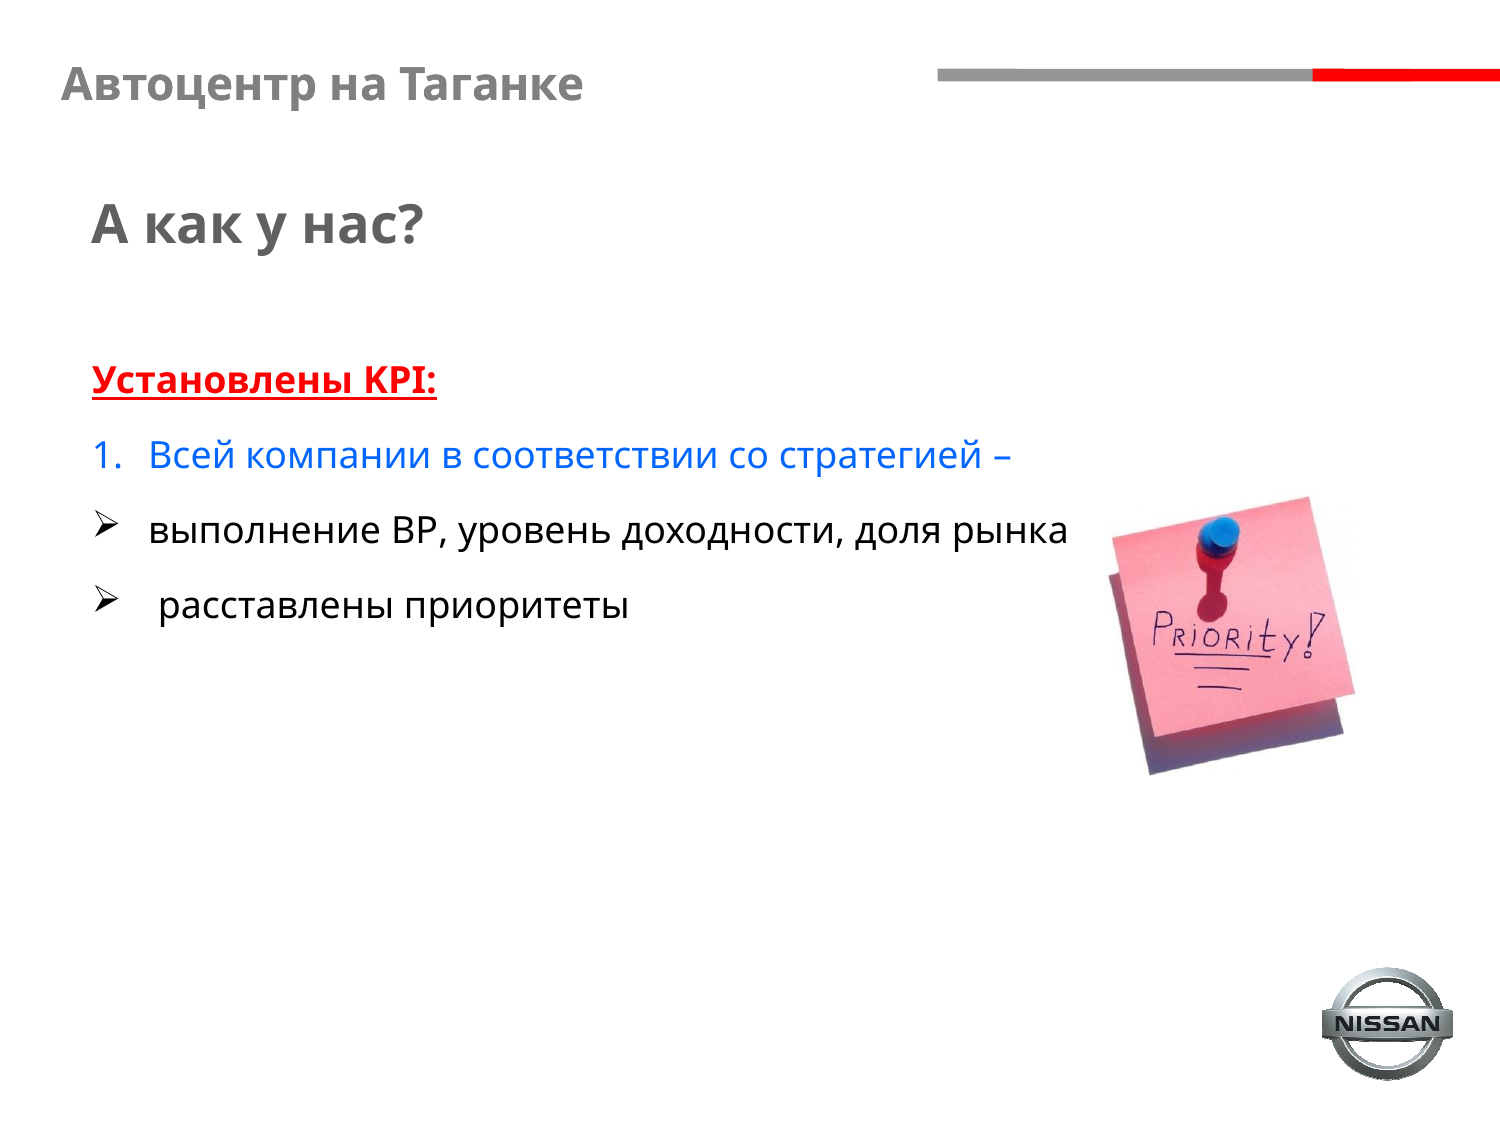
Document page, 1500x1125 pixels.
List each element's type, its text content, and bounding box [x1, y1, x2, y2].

picture [1104, 491, 1356, 776]
list Установлены KPI: Всей компании в соответствии со стратегией – выполнение BP, уровень доходности, доля рынка расставлены приоритеты [76, 326, 1424, 622]
list А как у нас? [76, 148, 1456, 255]
